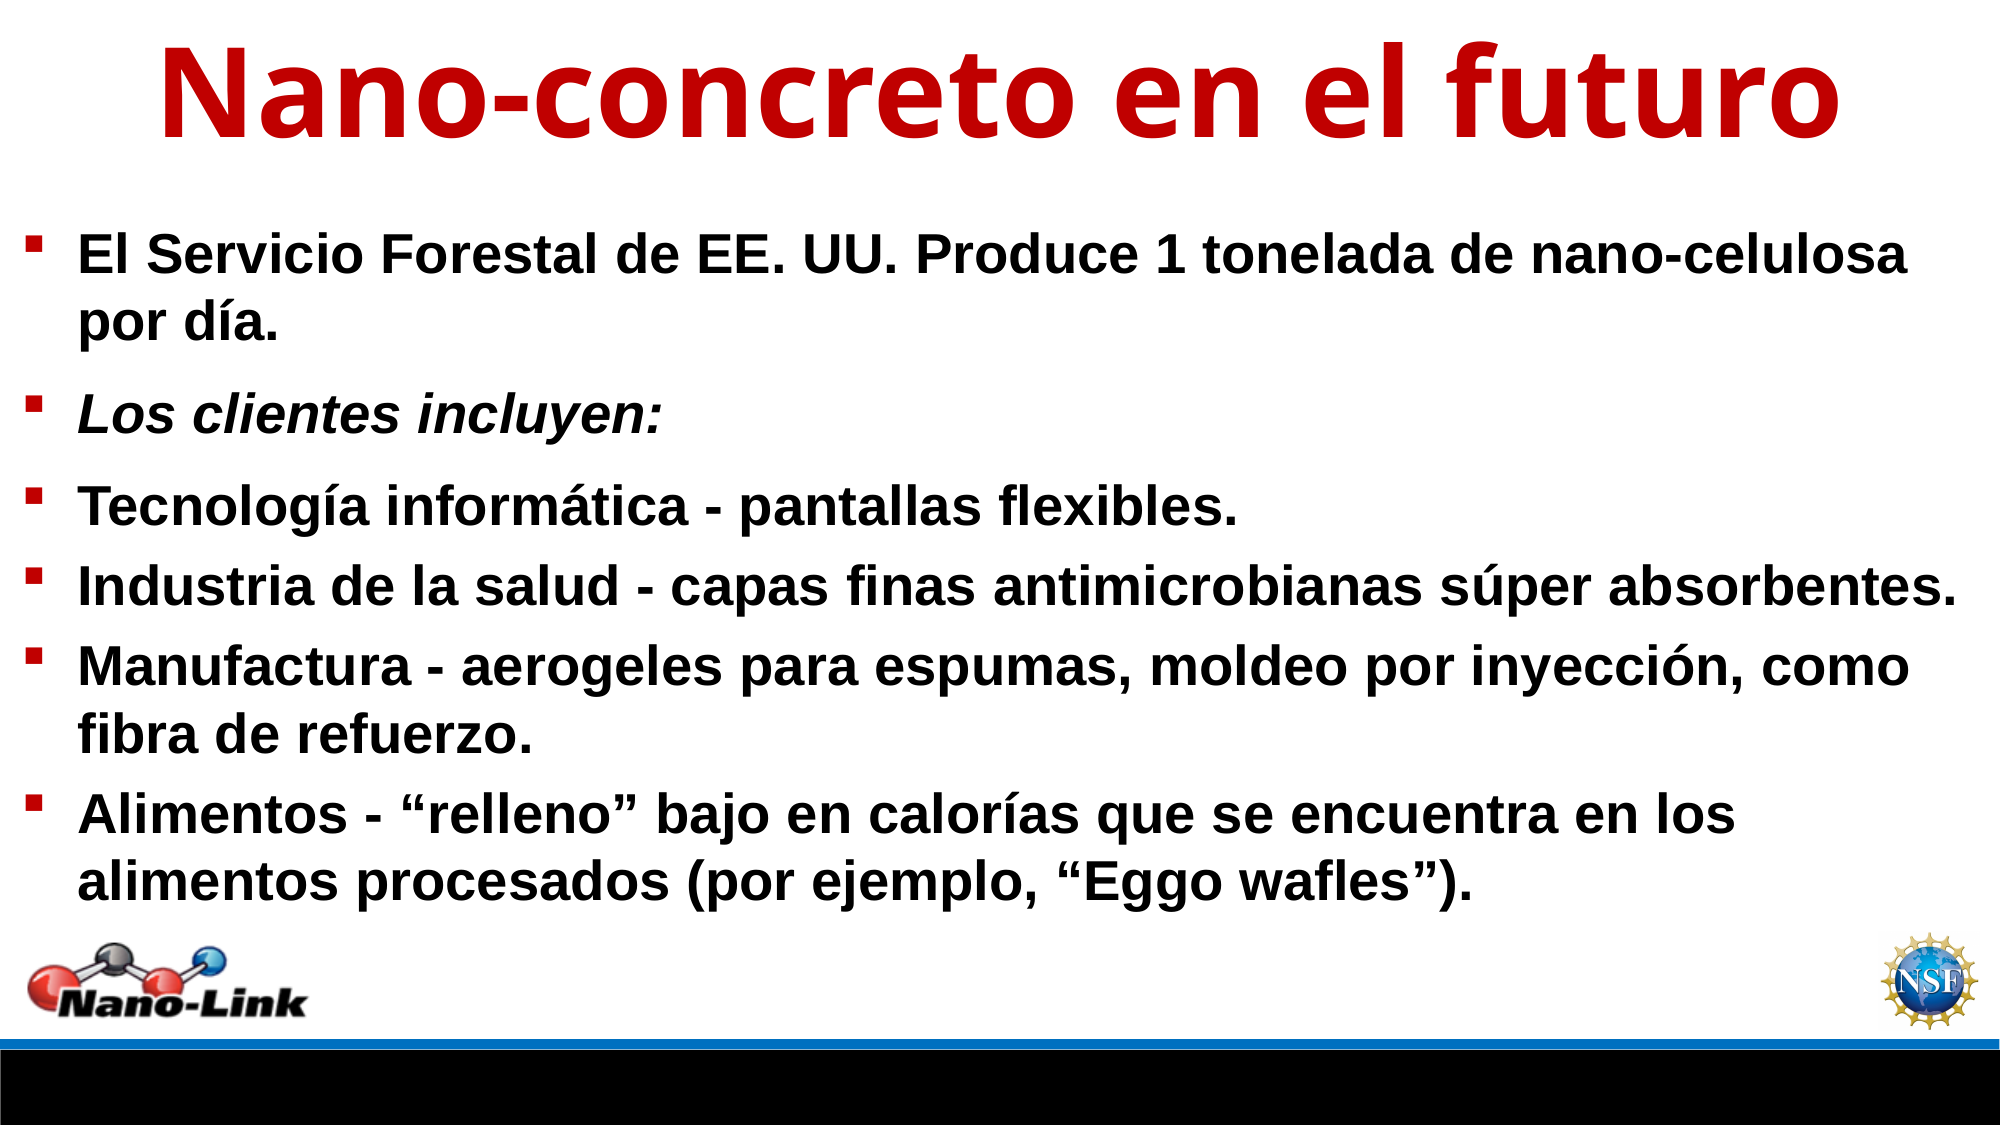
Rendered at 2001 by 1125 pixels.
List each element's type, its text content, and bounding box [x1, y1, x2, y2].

picture [19, 932, 325, 1032]
text_box Nano-concreto en el futuro [0, 0, 2000, 175]
picture [1878, 931, 1981, 1032]
text_box El Servicio Forestal de EE. UU. Produce 1 tonelada de nano-celulosa por día. Los clientes incluyen: Tecnología informática - pantallas flexibles. Industria de la salud - capas finas antimicrobianas súper absorbentes. Manufactura - aerogeles para espumas, moldeo por inyección, como fibra de refuerzo. Alimentos - “relleno” bajo en calorías que se encuentra en los alimentos procesados ​​(por ejemplo, “Eggo wafles”). [21, 219, 1980, 910]
